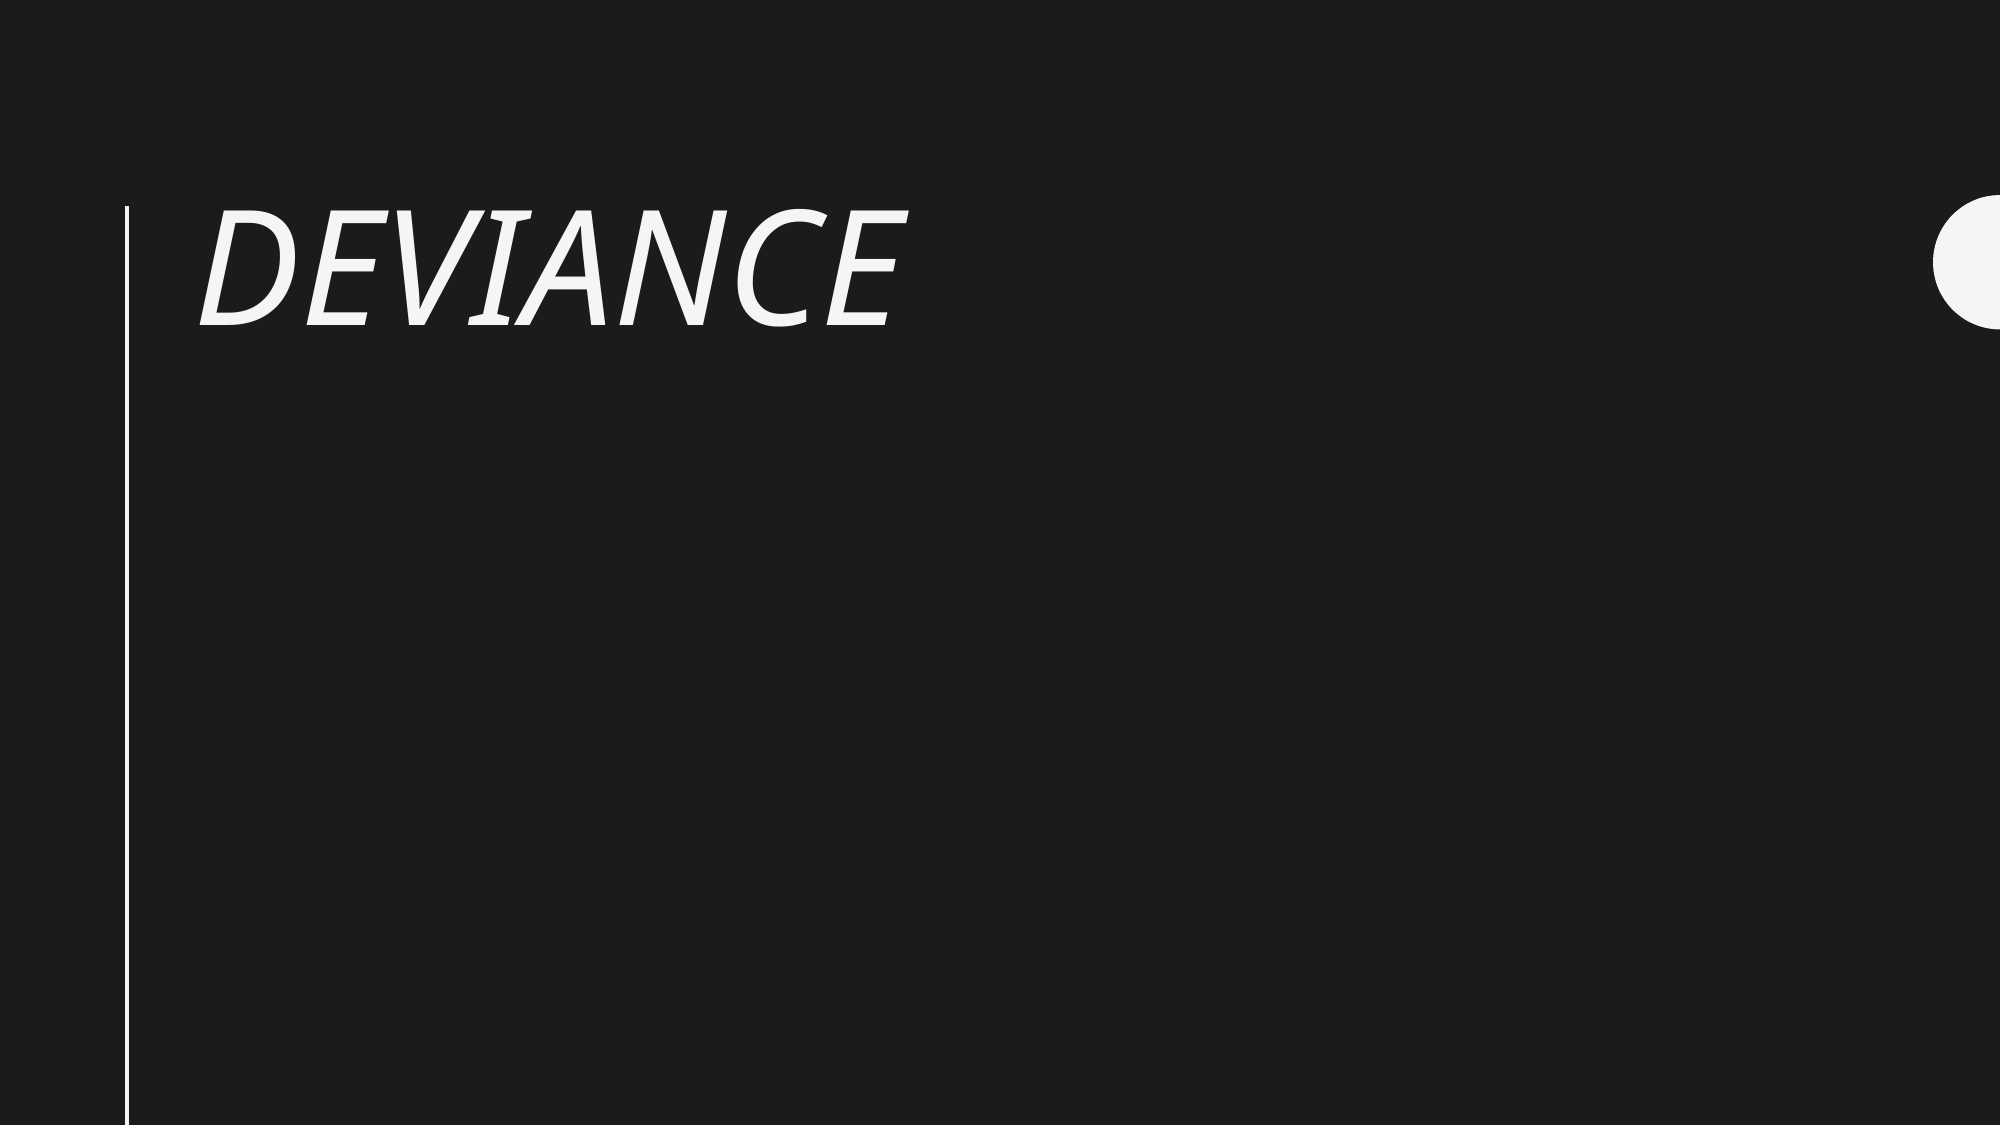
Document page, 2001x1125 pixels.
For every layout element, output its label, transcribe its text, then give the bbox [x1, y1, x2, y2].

title deviance [178, 187, 1333, 888]
